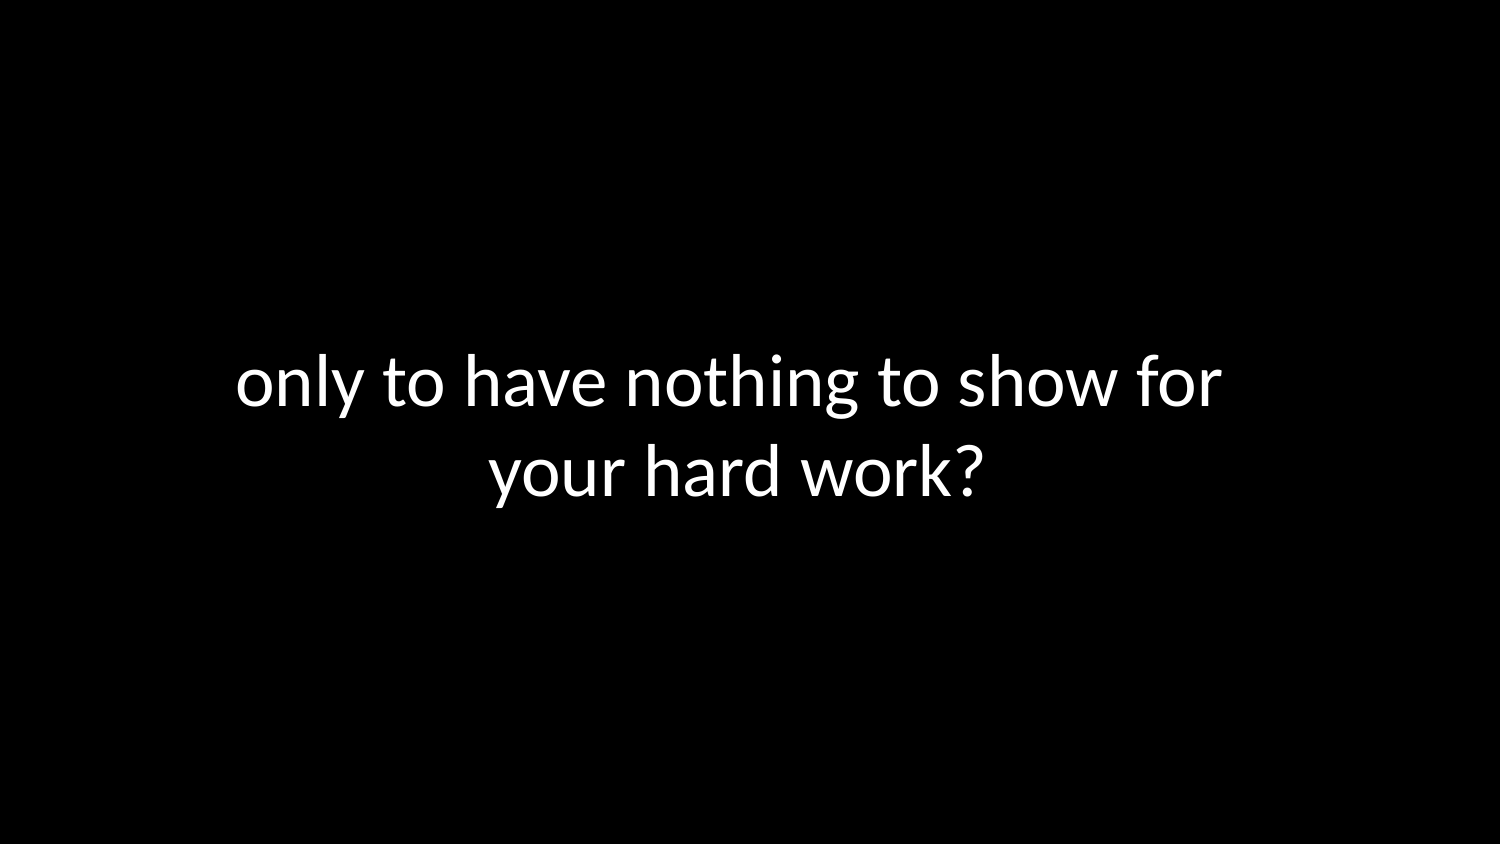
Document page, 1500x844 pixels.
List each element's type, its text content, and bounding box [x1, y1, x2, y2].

title only to have nothing to show for your hard work? [147, 257, 1329, 586]
